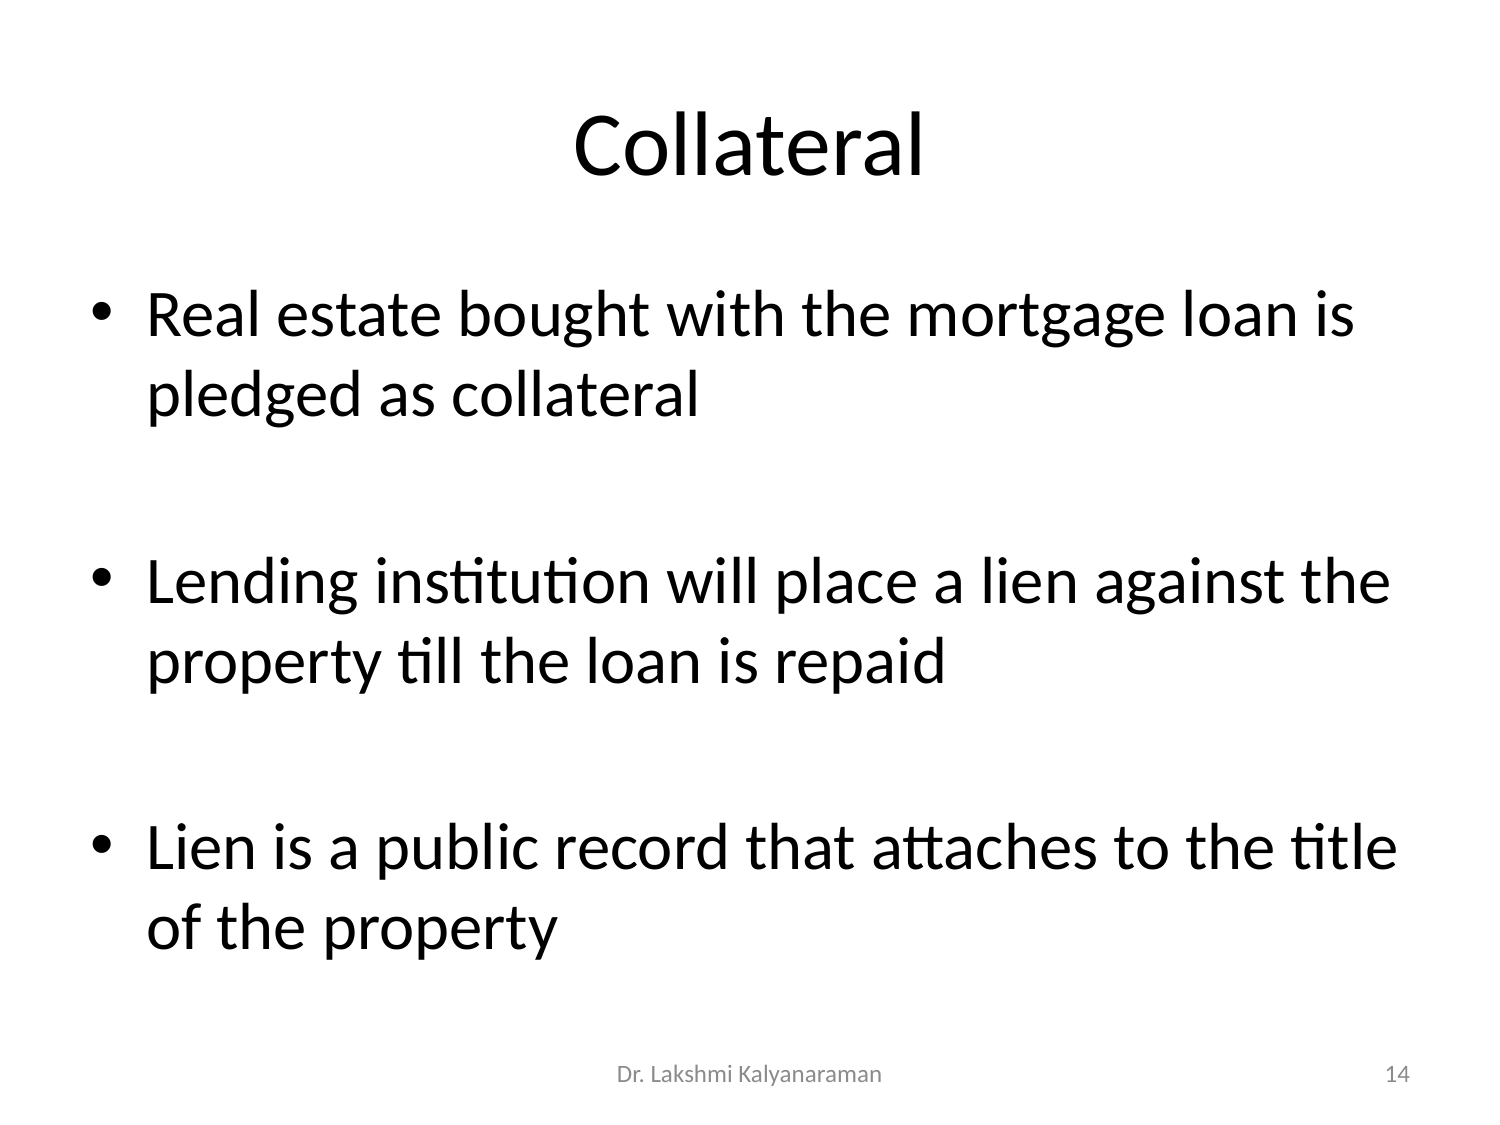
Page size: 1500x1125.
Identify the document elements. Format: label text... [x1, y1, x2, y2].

list Real estate bought with the mortgage loan is pledged as collateral Lending institution will place a lien against the property till the loan is repaid Lien is a public record that attaches to the title of the property [75, 262, 1425, 1005]
footer Dr. Lakshmi Kalyanaraman [512, 1042, 988, 1103]
slide_number 14 [1074, 1042, 1425, 1103]
title Collateral [75, 45, 1425, 233]
